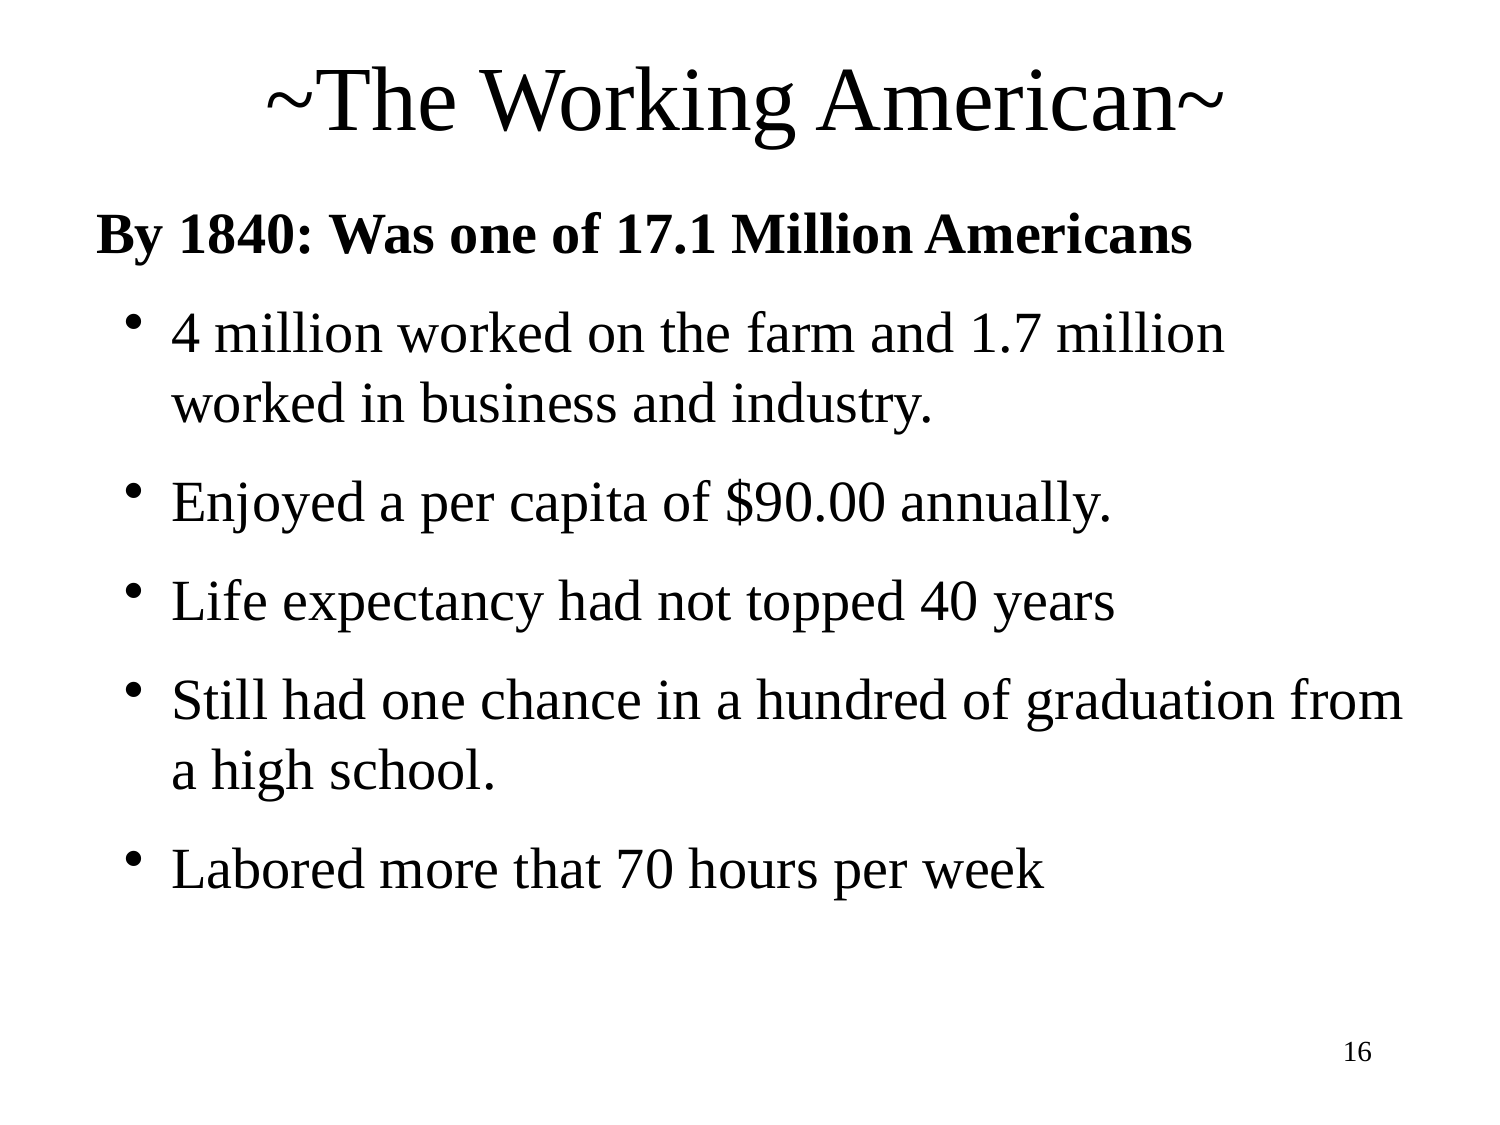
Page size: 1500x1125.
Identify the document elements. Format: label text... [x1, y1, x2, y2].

title ~The Working American~ [118, 0, 1375, 187]
slide_number 16 [1074, 1025, 1388, 1100]
text_box By 1840: Was one of 17.1 Million Americans 4 million worked on the farm and 1.7 million worked in business and industry. Enjoyed a per capita of $90.00 annually. Life expectancy had not topped 40 years Still had one chance in a hundred of graduation from a high school. Labored more that 70 hours per week [81, 187, 1419, 908]
